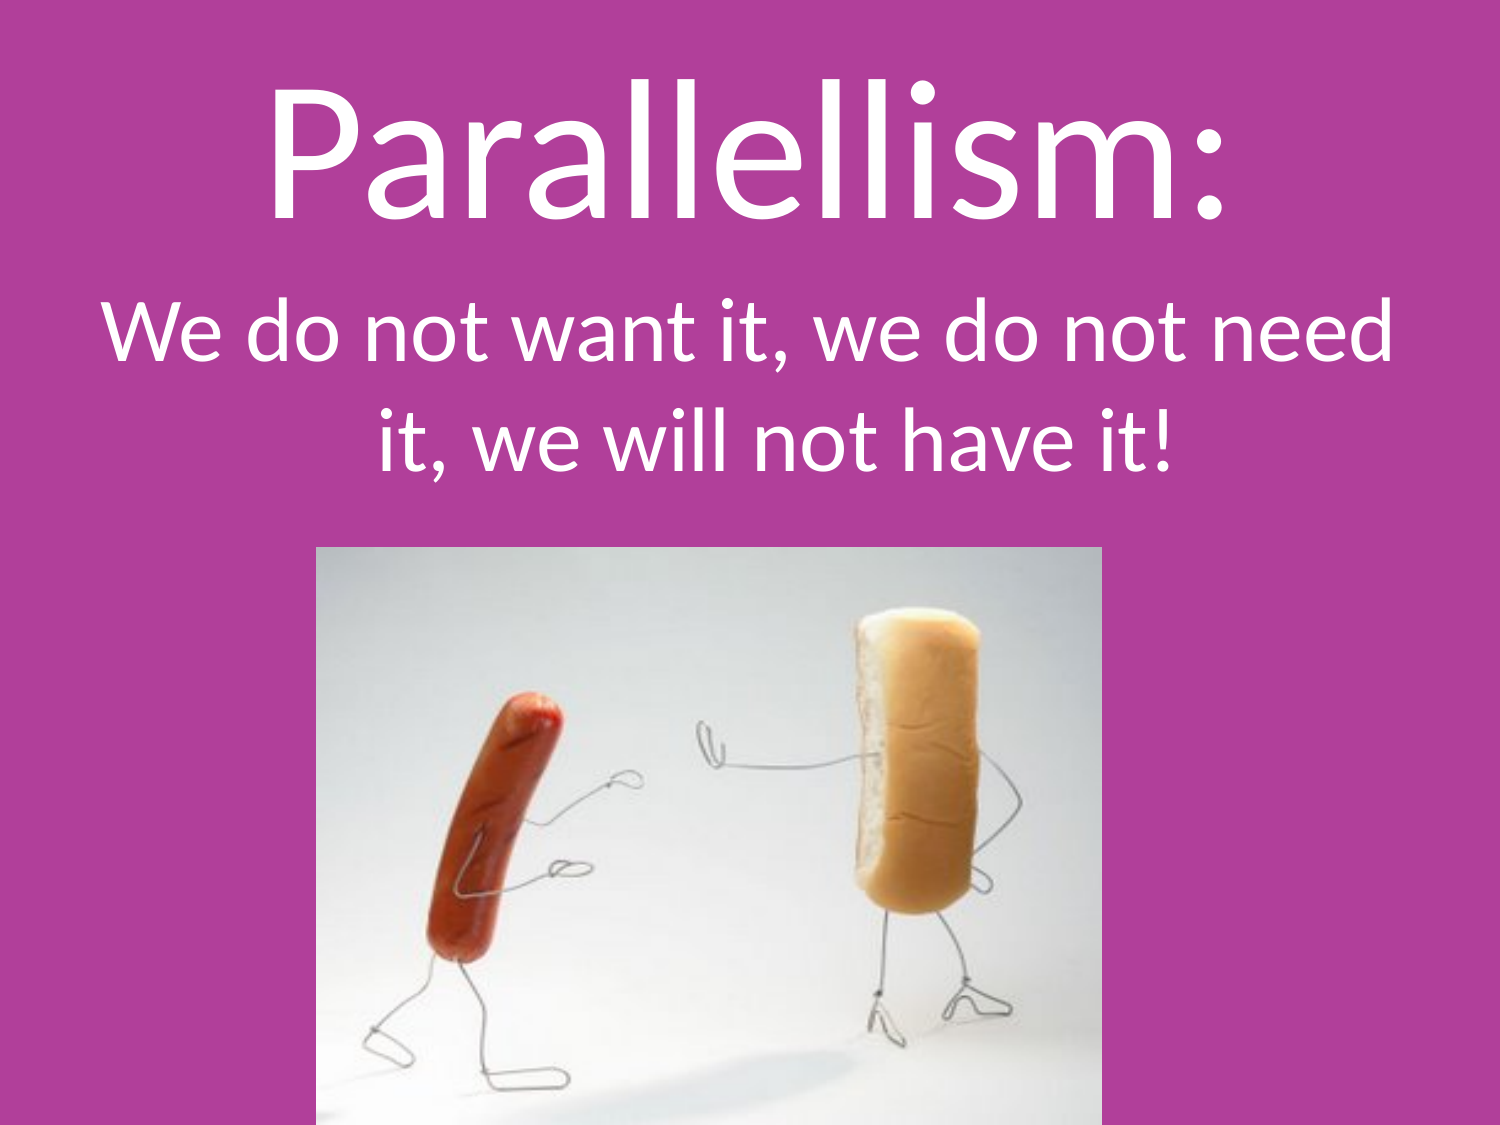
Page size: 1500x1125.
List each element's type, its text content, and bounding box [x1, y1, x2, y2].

list We do not want it, we do not need it, we will not have it! [75, 262, 1425, 1005]
title Parallellism: [75, 45, 1425, 233]
picture [316, 546, 1102, 1125]
